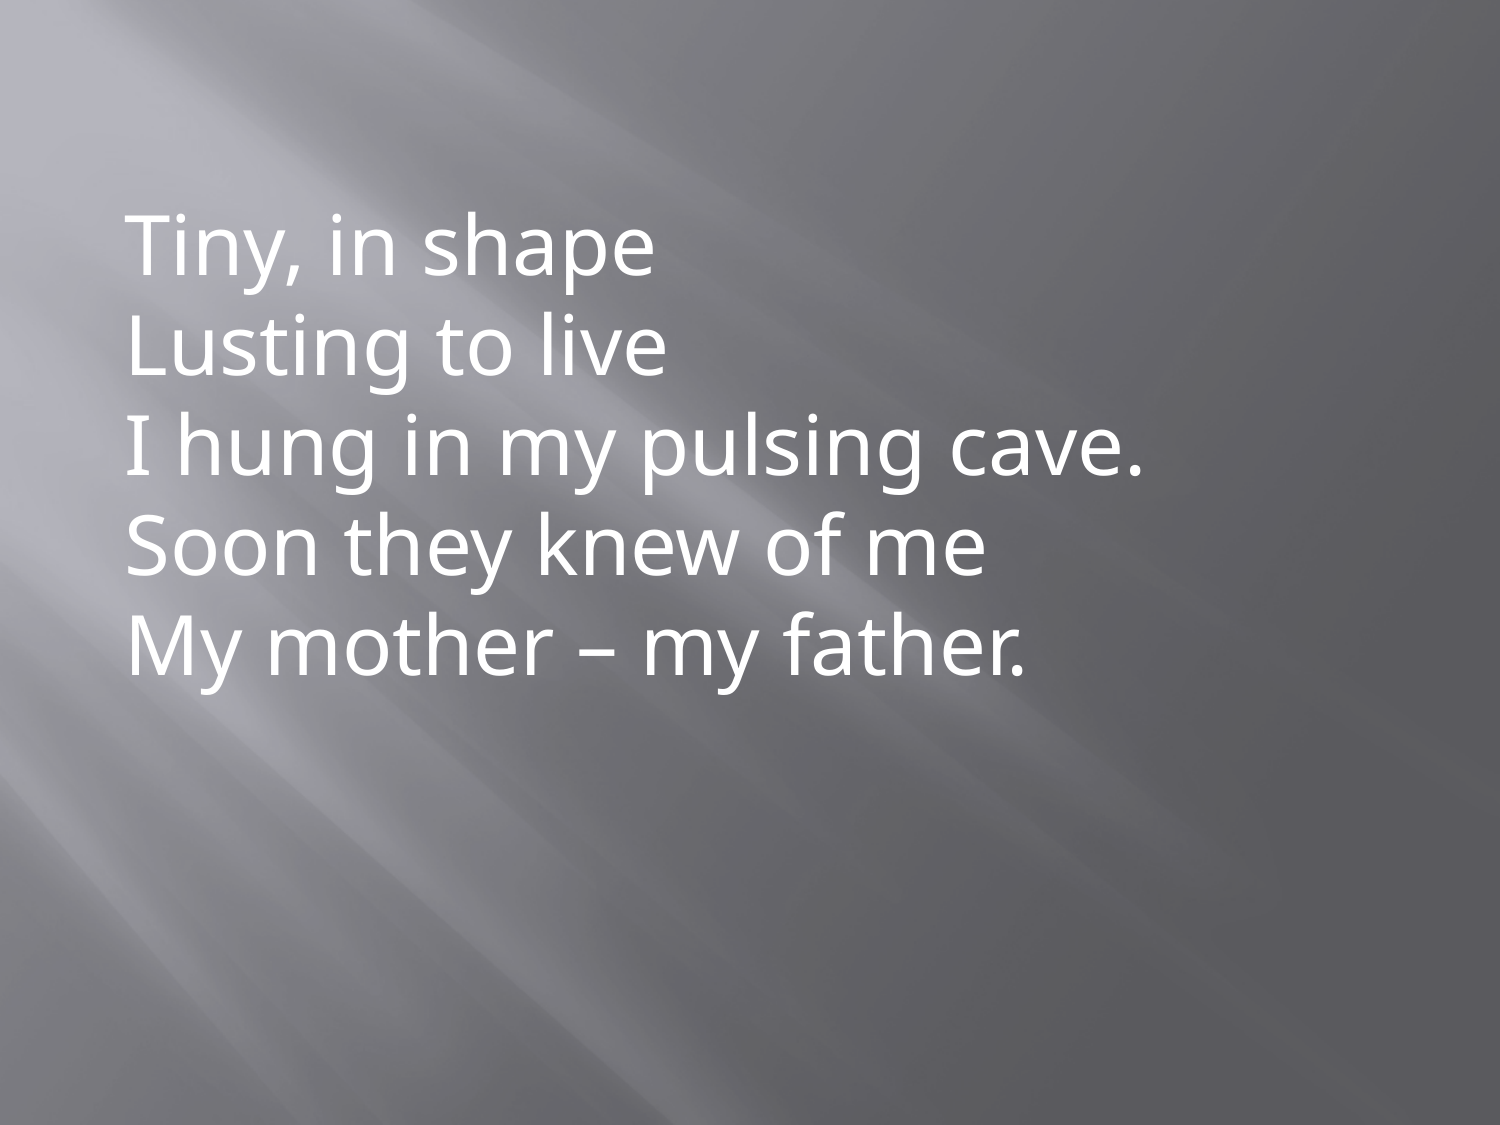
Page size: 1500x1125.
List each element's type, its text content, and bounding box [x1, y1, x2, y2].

text_box Tiny, in shape Lusting to live I hung in my pulsing cave. Soon they knew of me My mother – my father. [109, 184, 1162, 700]
